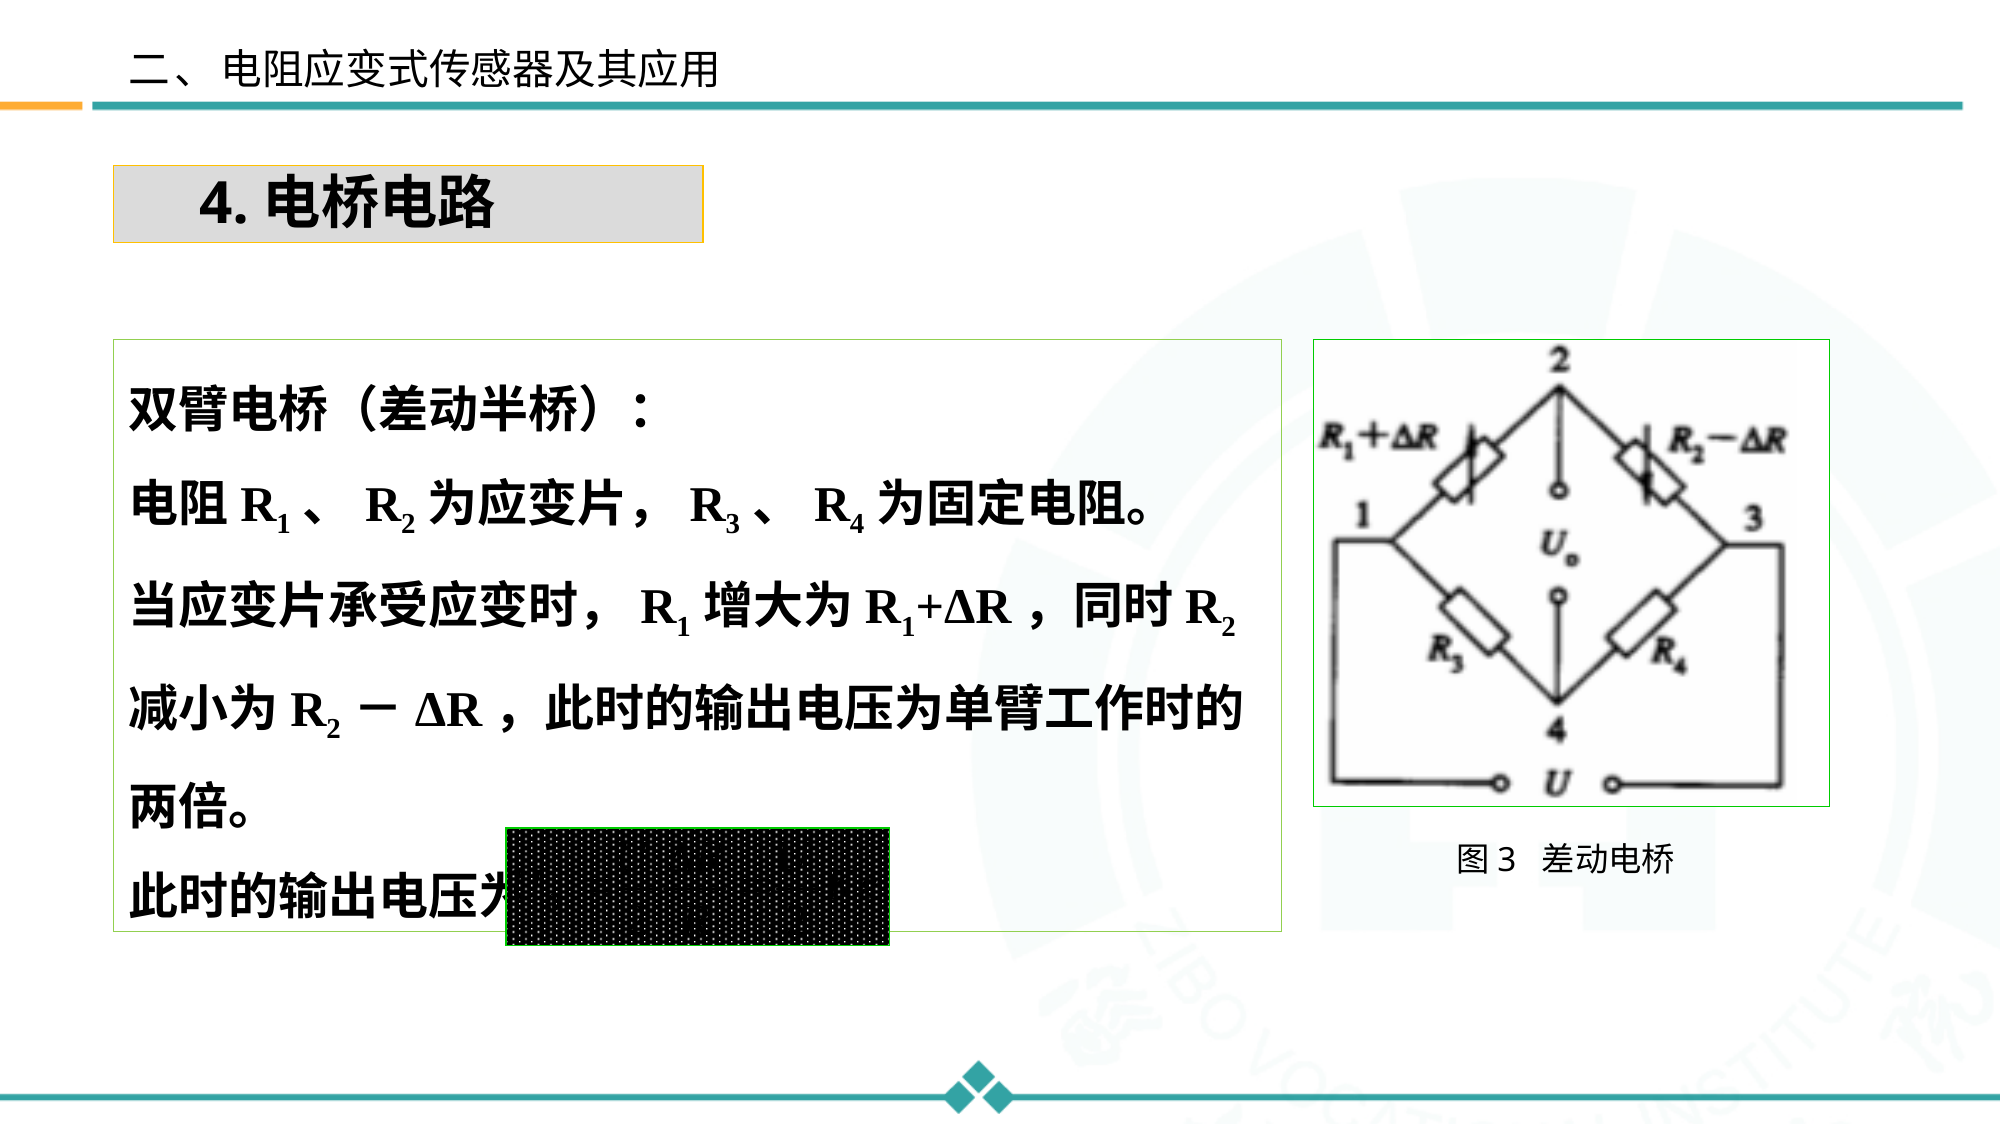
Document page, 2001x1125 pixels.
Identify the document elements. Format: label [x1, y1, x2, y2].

text_box [506, 828, 889, 945]
picture [0, 0, 2000, 1124]
